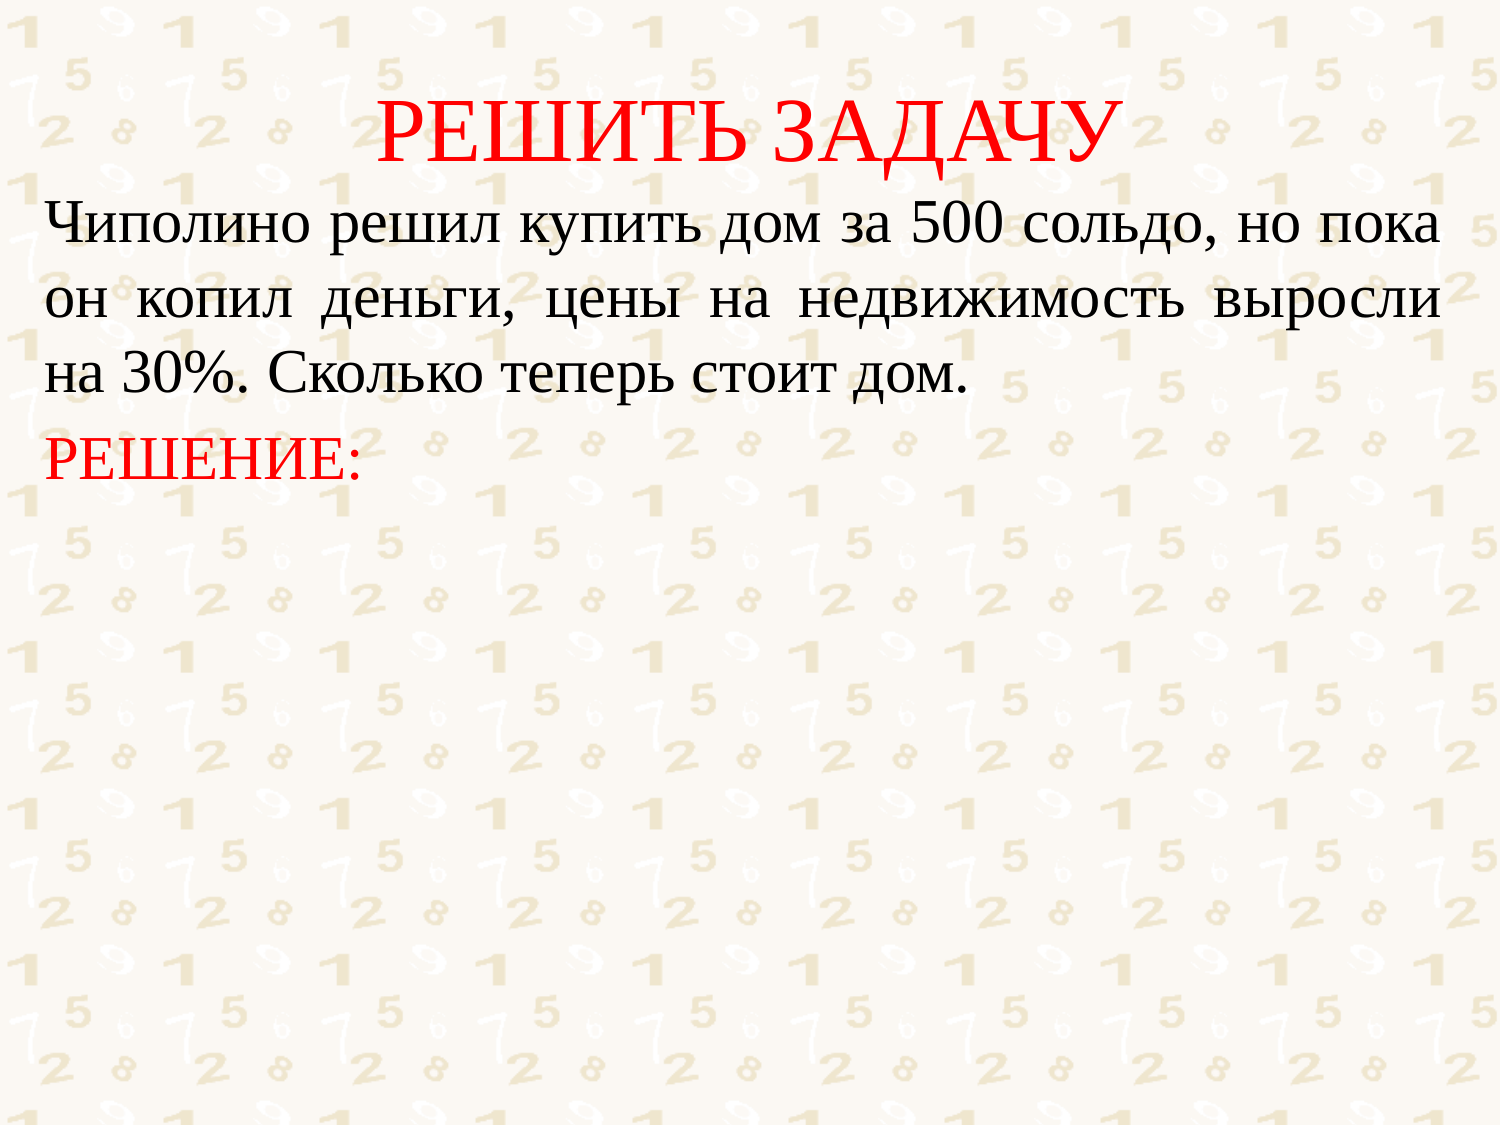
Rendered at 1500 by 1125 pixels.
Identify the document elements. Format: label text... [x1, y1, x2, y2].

list Чиполино решил купить дом за 500 сольдо, но пока он копил деньги, цены на недвижимость выросли на 30%. Сколько теперь стоит дом. РЕШЕНИЕ: [29, 172, 1459, 848]
title РЕШИТЬ ЗАДАЧУ [112, 30, 1388, 172]
picture [0, 0, 1500, 1125]
